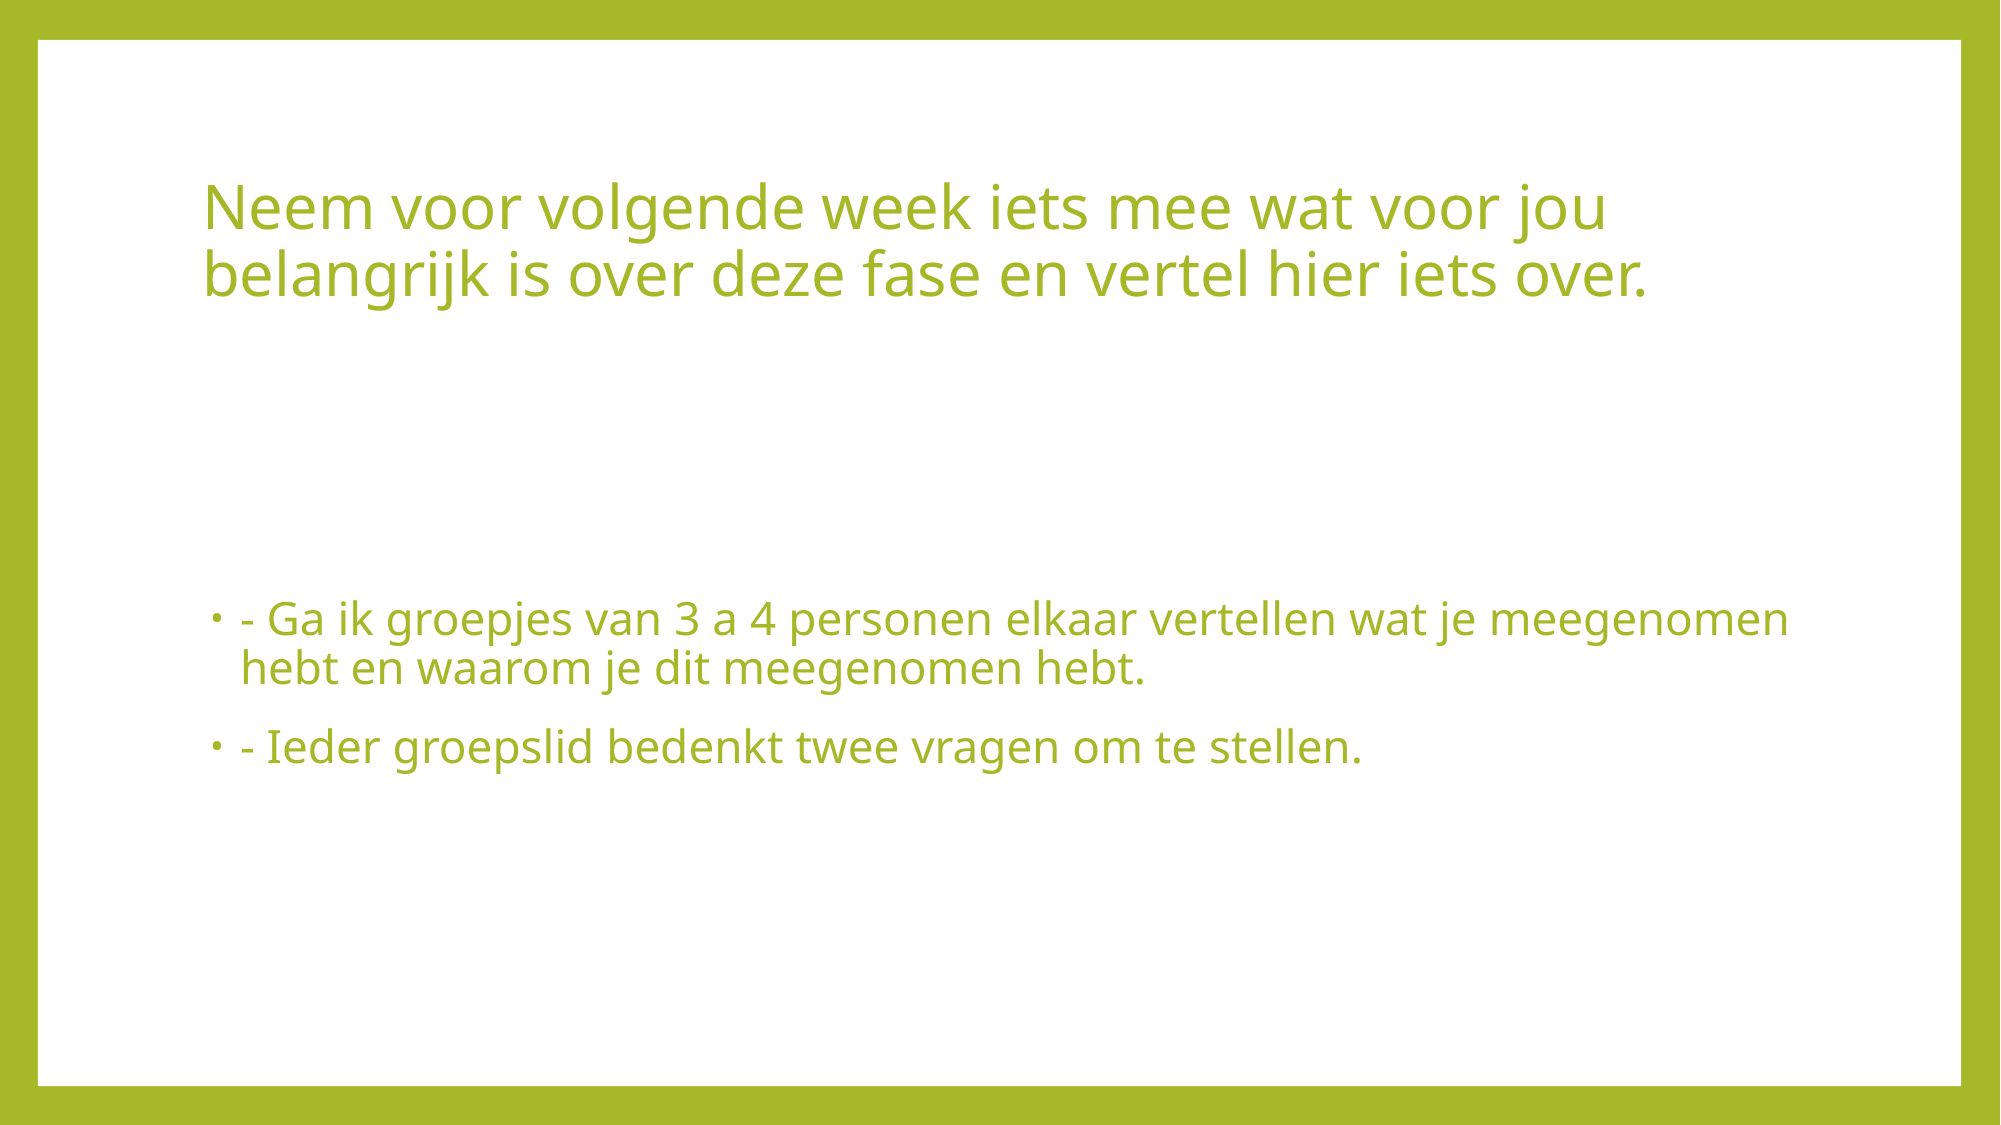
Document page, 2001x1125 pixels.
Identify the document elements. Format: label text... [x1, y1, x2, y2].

list - Ga ik groepjes van 3 a 4 personen elkaar vertellen wat je meegenomen hebt en waarom je dit meegenomen hebt. - Ieder groepslid bedenkt twee vragen om te stellen. [187, 425, 1808, 1088]
title Neem voor volgende week iets mee wat voor jou belangrijk is over deze fase en vertel hier iets over. [187, 168, 1808, 392]
